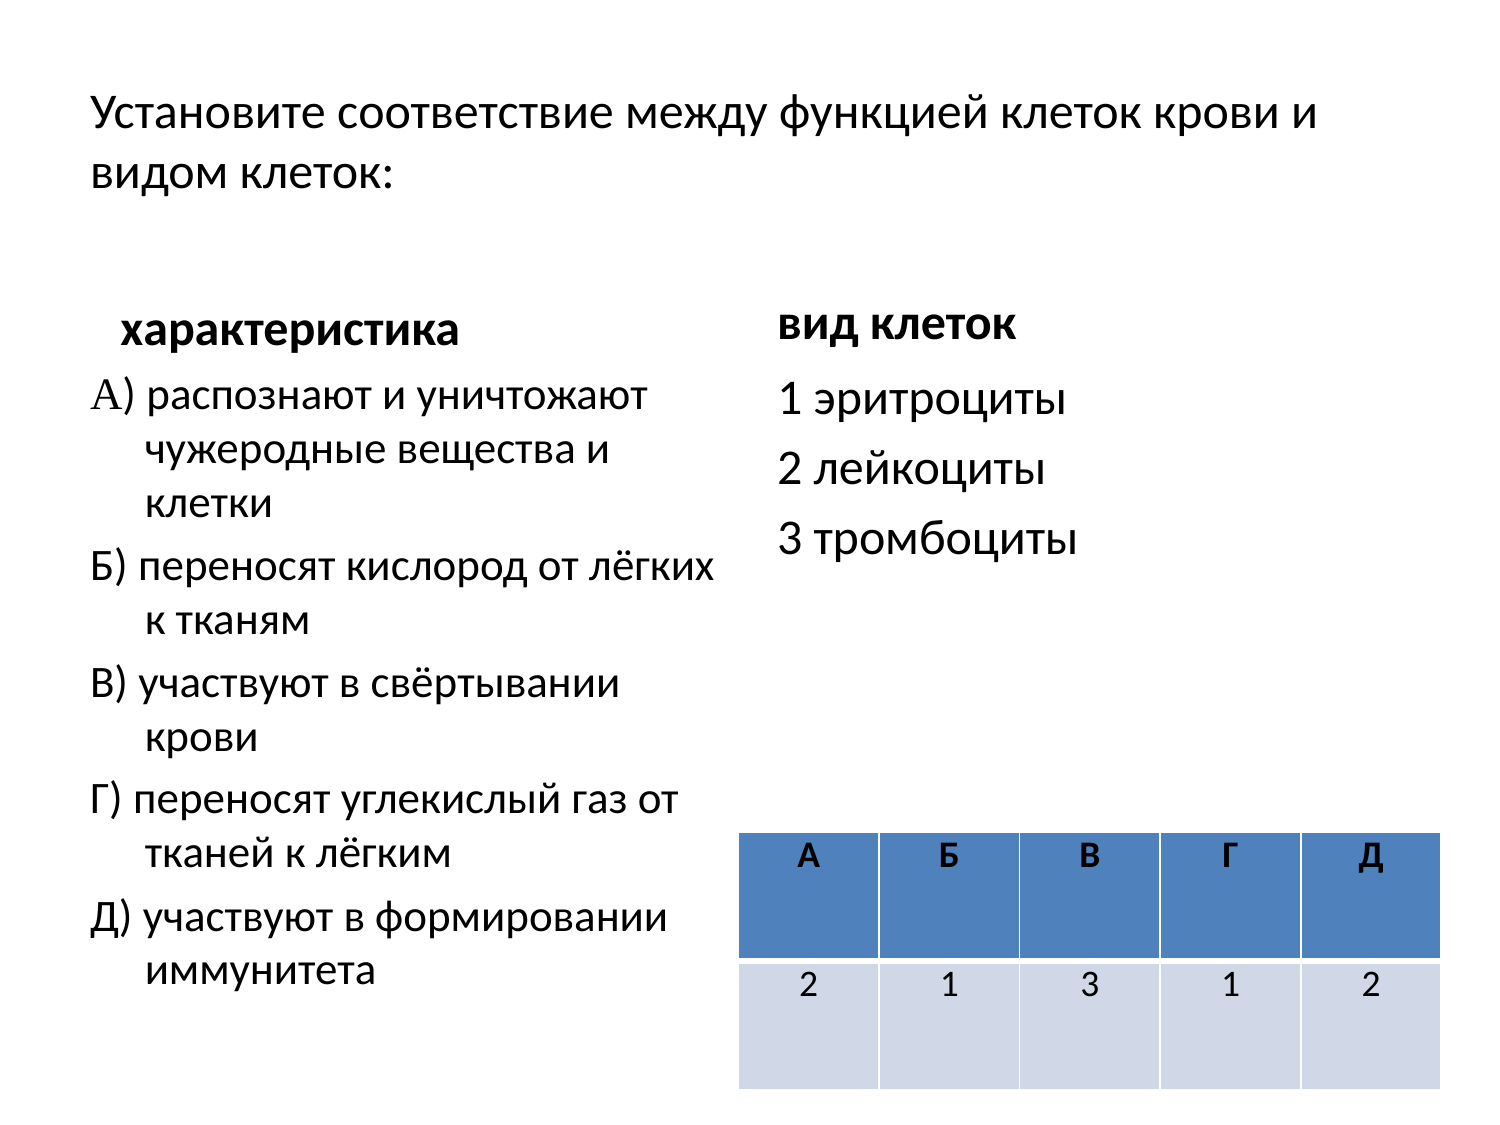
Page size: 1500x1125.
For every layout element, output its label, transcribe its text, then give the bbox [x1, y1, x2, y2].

list А) распознают и уничтожают чужеродные вещества и клетки Б) переносят кислород от лёгких к тканям В) участвуют в свёртывании крови Г) переносят углекислый газ от тканей к лёгким Д) участвуют в формировании иммунитета [75, 356, 738, 1005]
table_header Г [1161, 833, 1300, 958]
list вид клеток [761, 251, 1425, 356]
table_header Д [1302, 833, 1440, 958]
table_header А [739, 833, 878, 958]
table_header Б [880, 833, 1019, 958]
table_cell 2 [739, 964, 878, 1089]
table_cell 3 [1020, 964, 1159, 1089]
list характеристика [105, 257, 761, 363]
table_cell 1 [1161, 964, 1300, 1089]
title Установите соответствие между функцией клеток крови и видом клеток: [75, 45, 1425, 233]
table_cell 1 [880, 964, 1019, 1089]
list 1 эритроциты 2 лейкоциты 3 тромбоциты [761, 356, 1425, 831]
table_header В [1020, 833, 1159, 958]
table_cell 2 [1302, 964, 1440, 1089]
